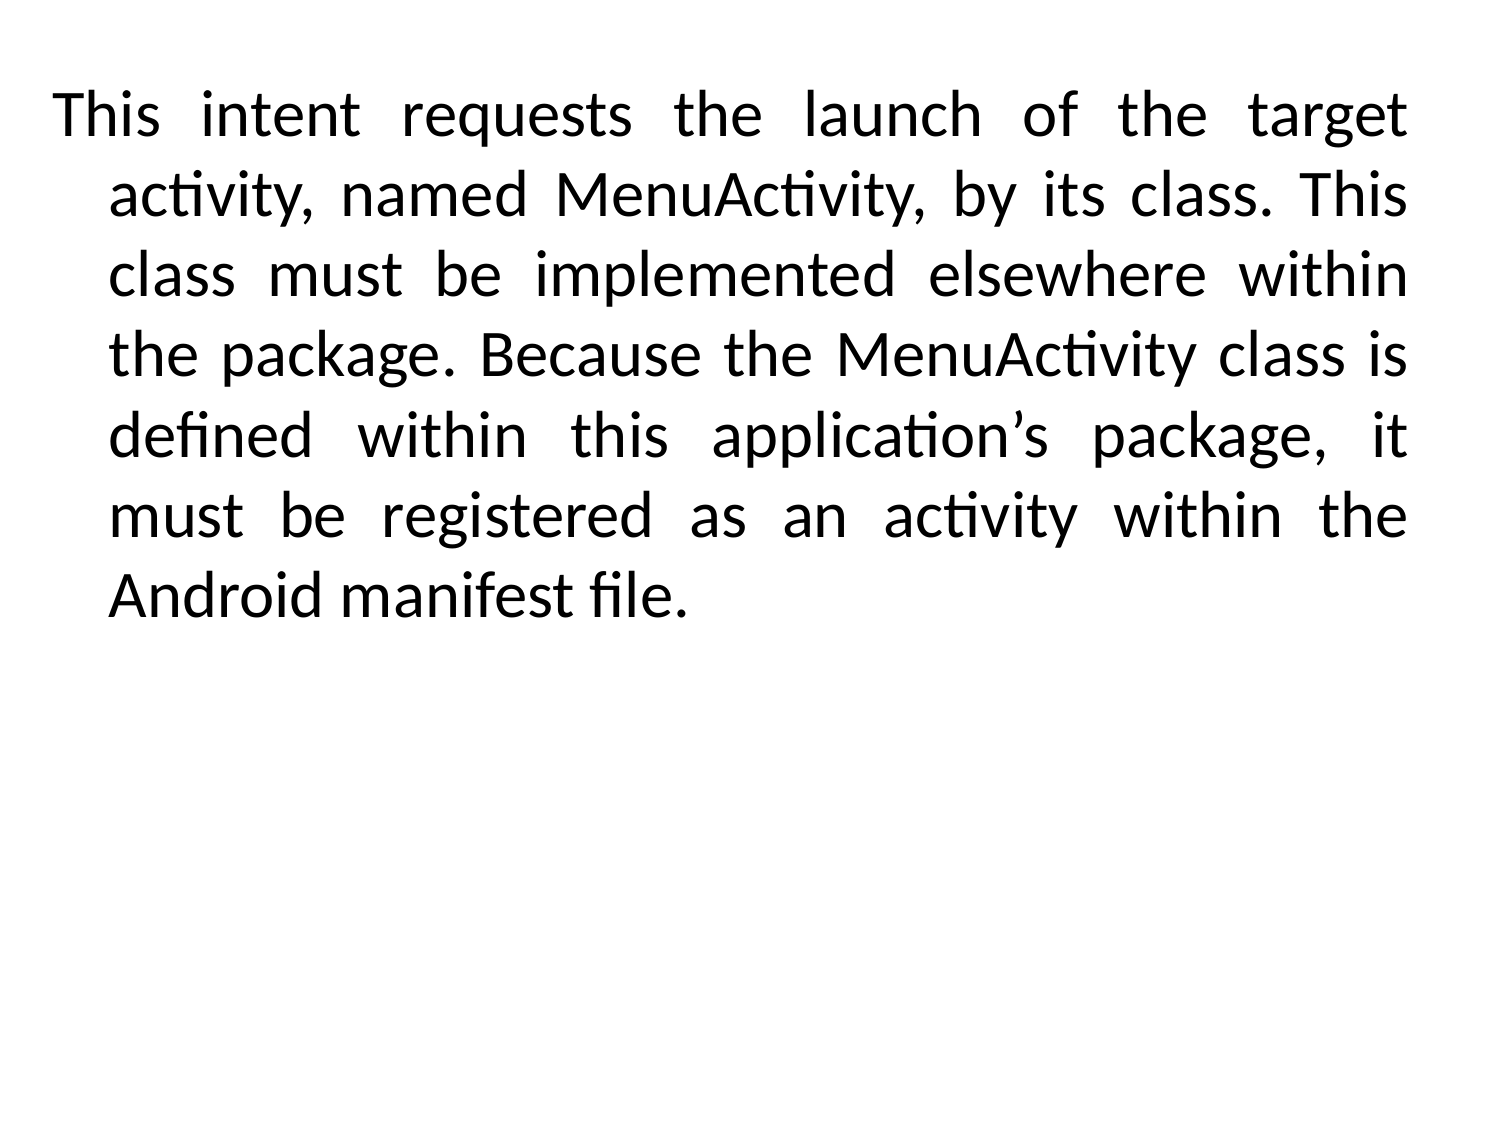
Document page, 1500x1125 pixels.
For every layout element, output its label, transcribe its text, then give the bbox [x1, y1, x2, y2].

list This intent requests the launch of the target activity, named MenuActivity, by its class. This class must be implemented elsewhere within the package. Because the MenuActivity class is defined within this application’s package, it must be registered as an activity within the Android manifest file. [37, 62, 1425, 1005]
